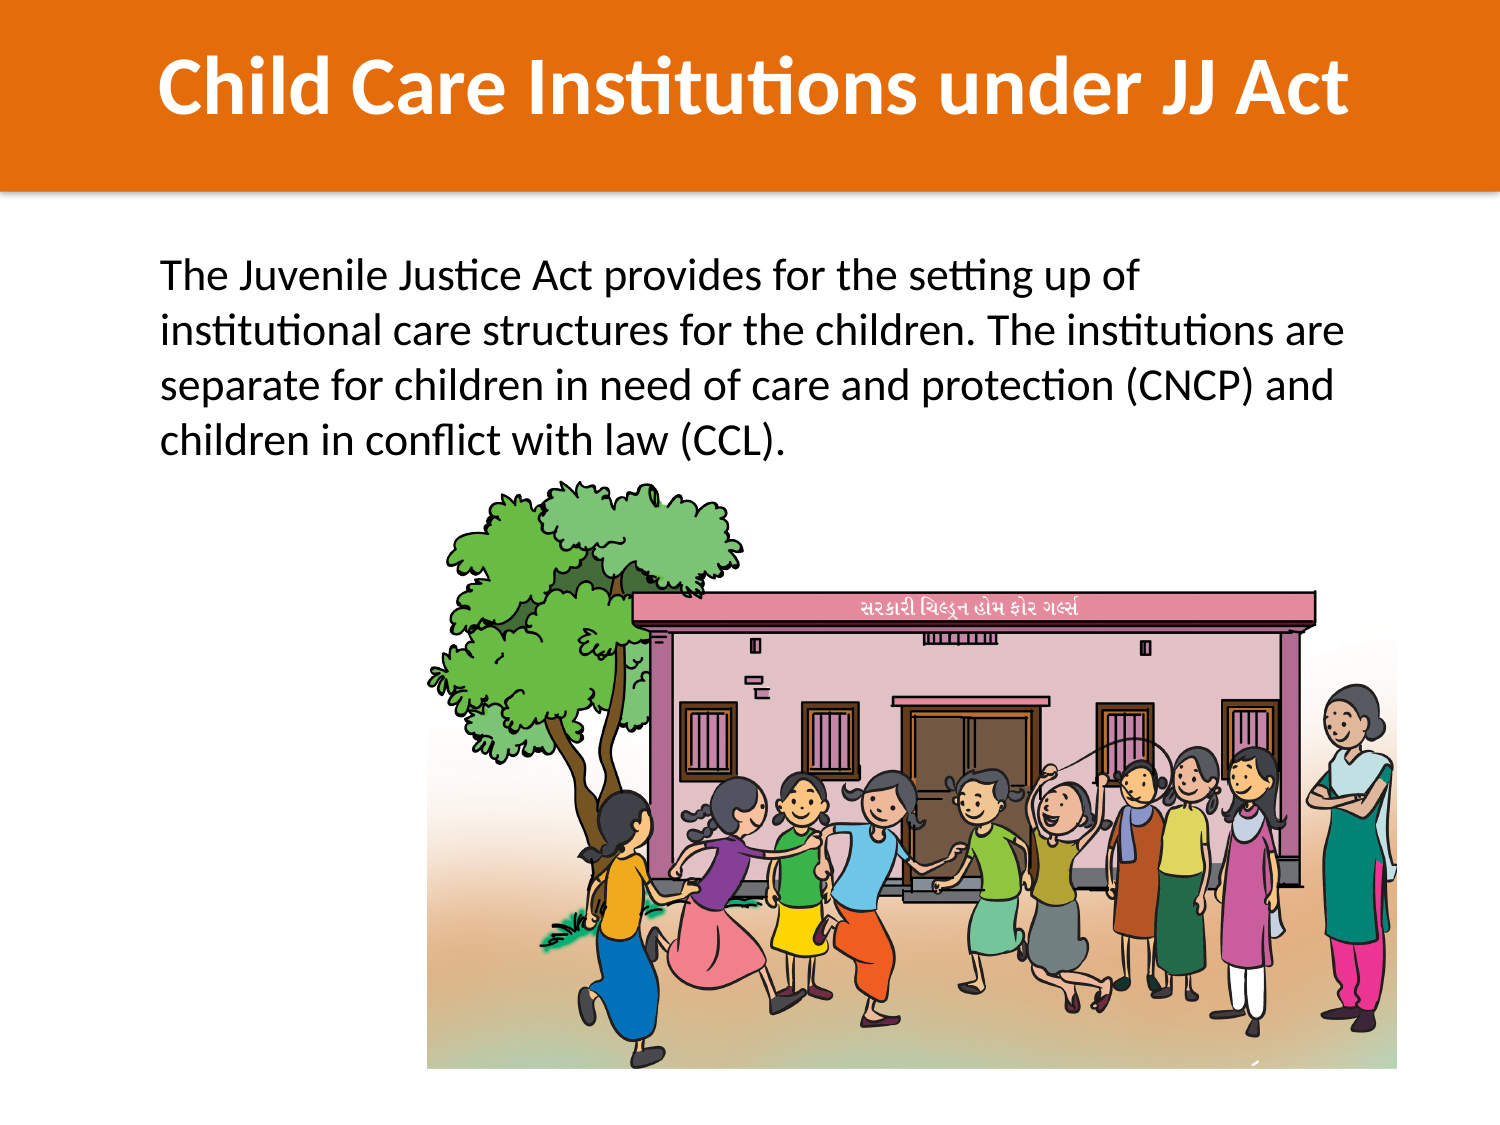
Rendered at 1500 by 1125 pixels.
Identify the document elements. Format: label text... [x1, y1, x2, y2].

text_box The Juvenile Justice Act provides for the setting up of institutional care structures for the children. The institutions are separate for children in need of care and protection (CNCP) and children in conflict with law (CCL). [145, 237, 1365, 472]
text_box Child Care Institutions under JJ Act [4, 23, 1500, 139]
picture [427, 465, 1397, 1069]
